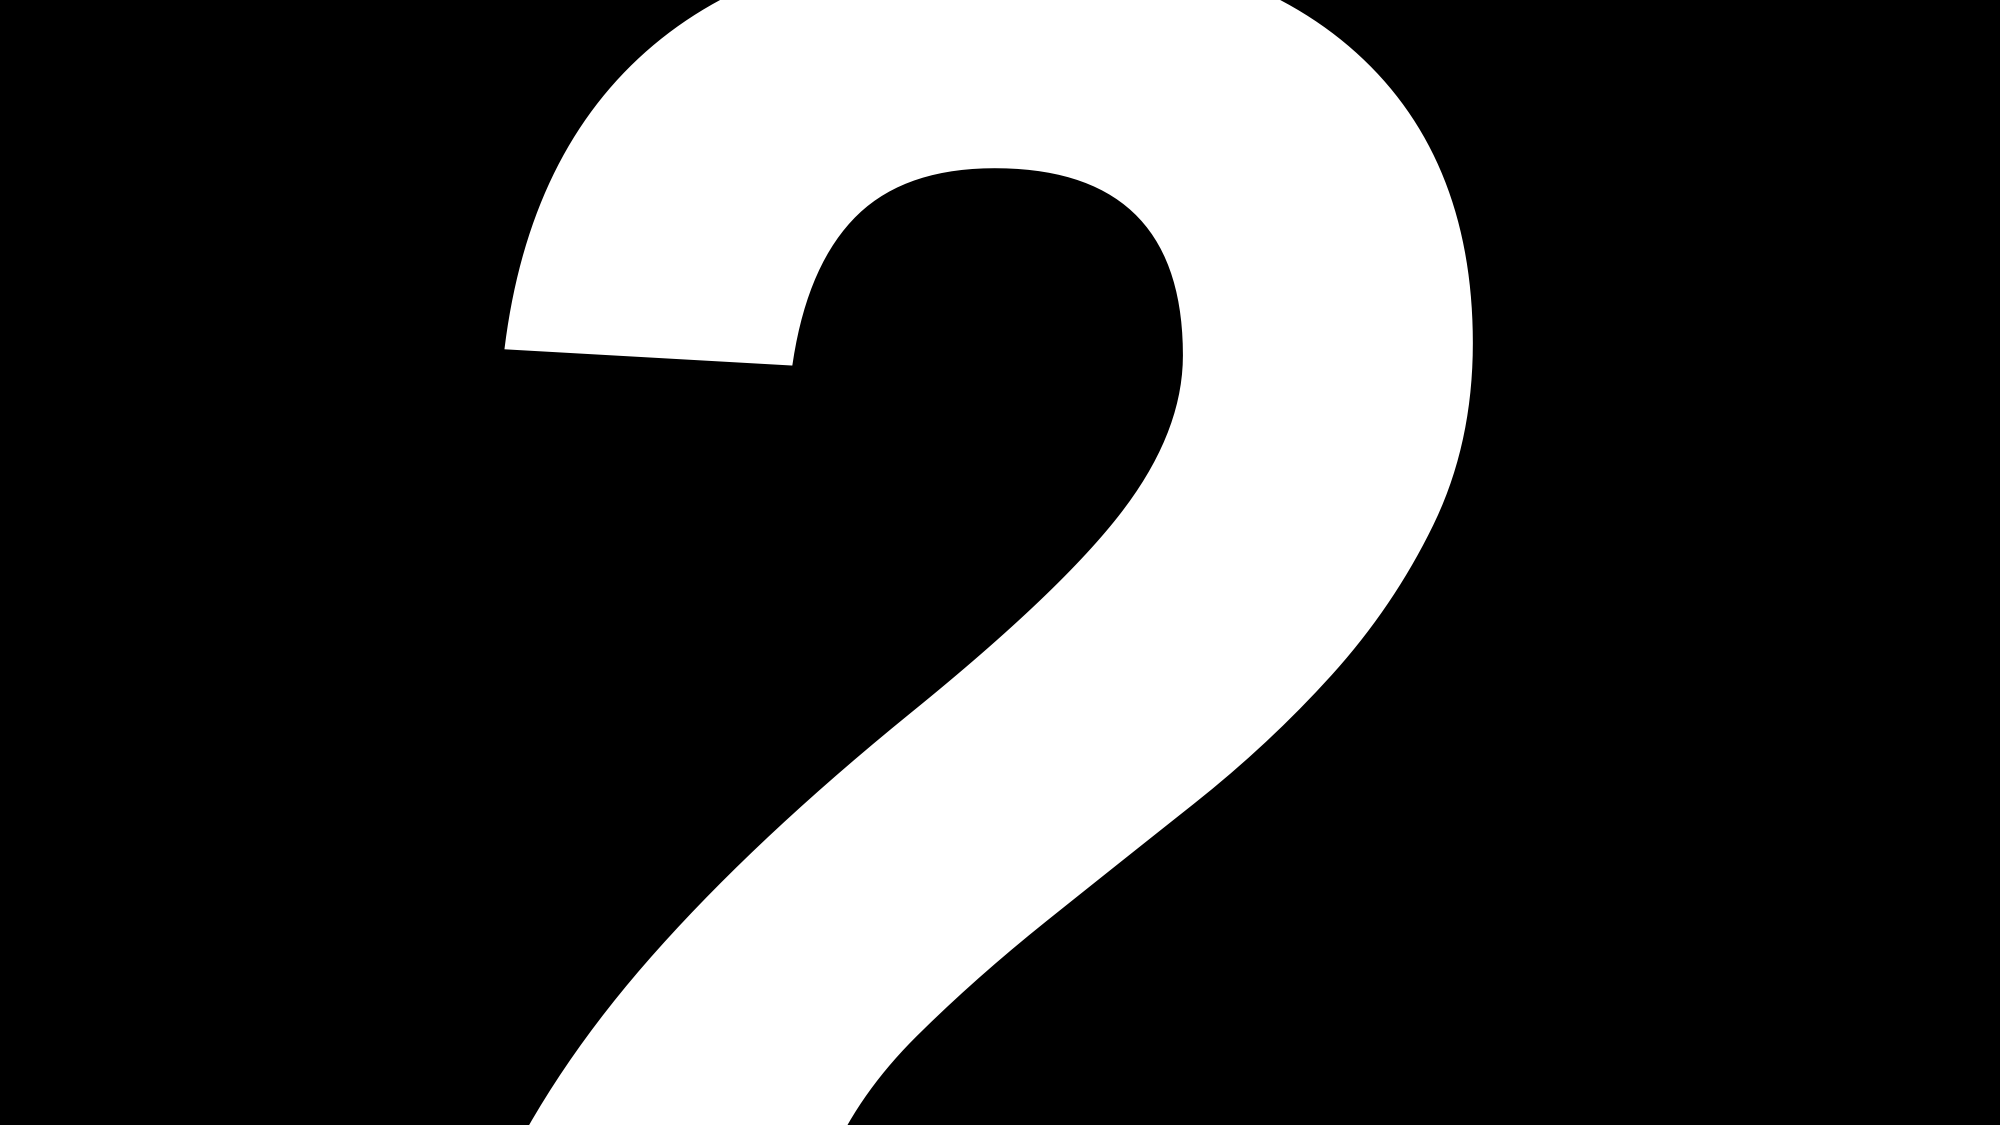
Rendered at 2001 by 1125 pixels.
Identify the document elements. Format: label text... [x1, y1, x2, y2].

text_box 2 [405, 0, 1595, 1125]
